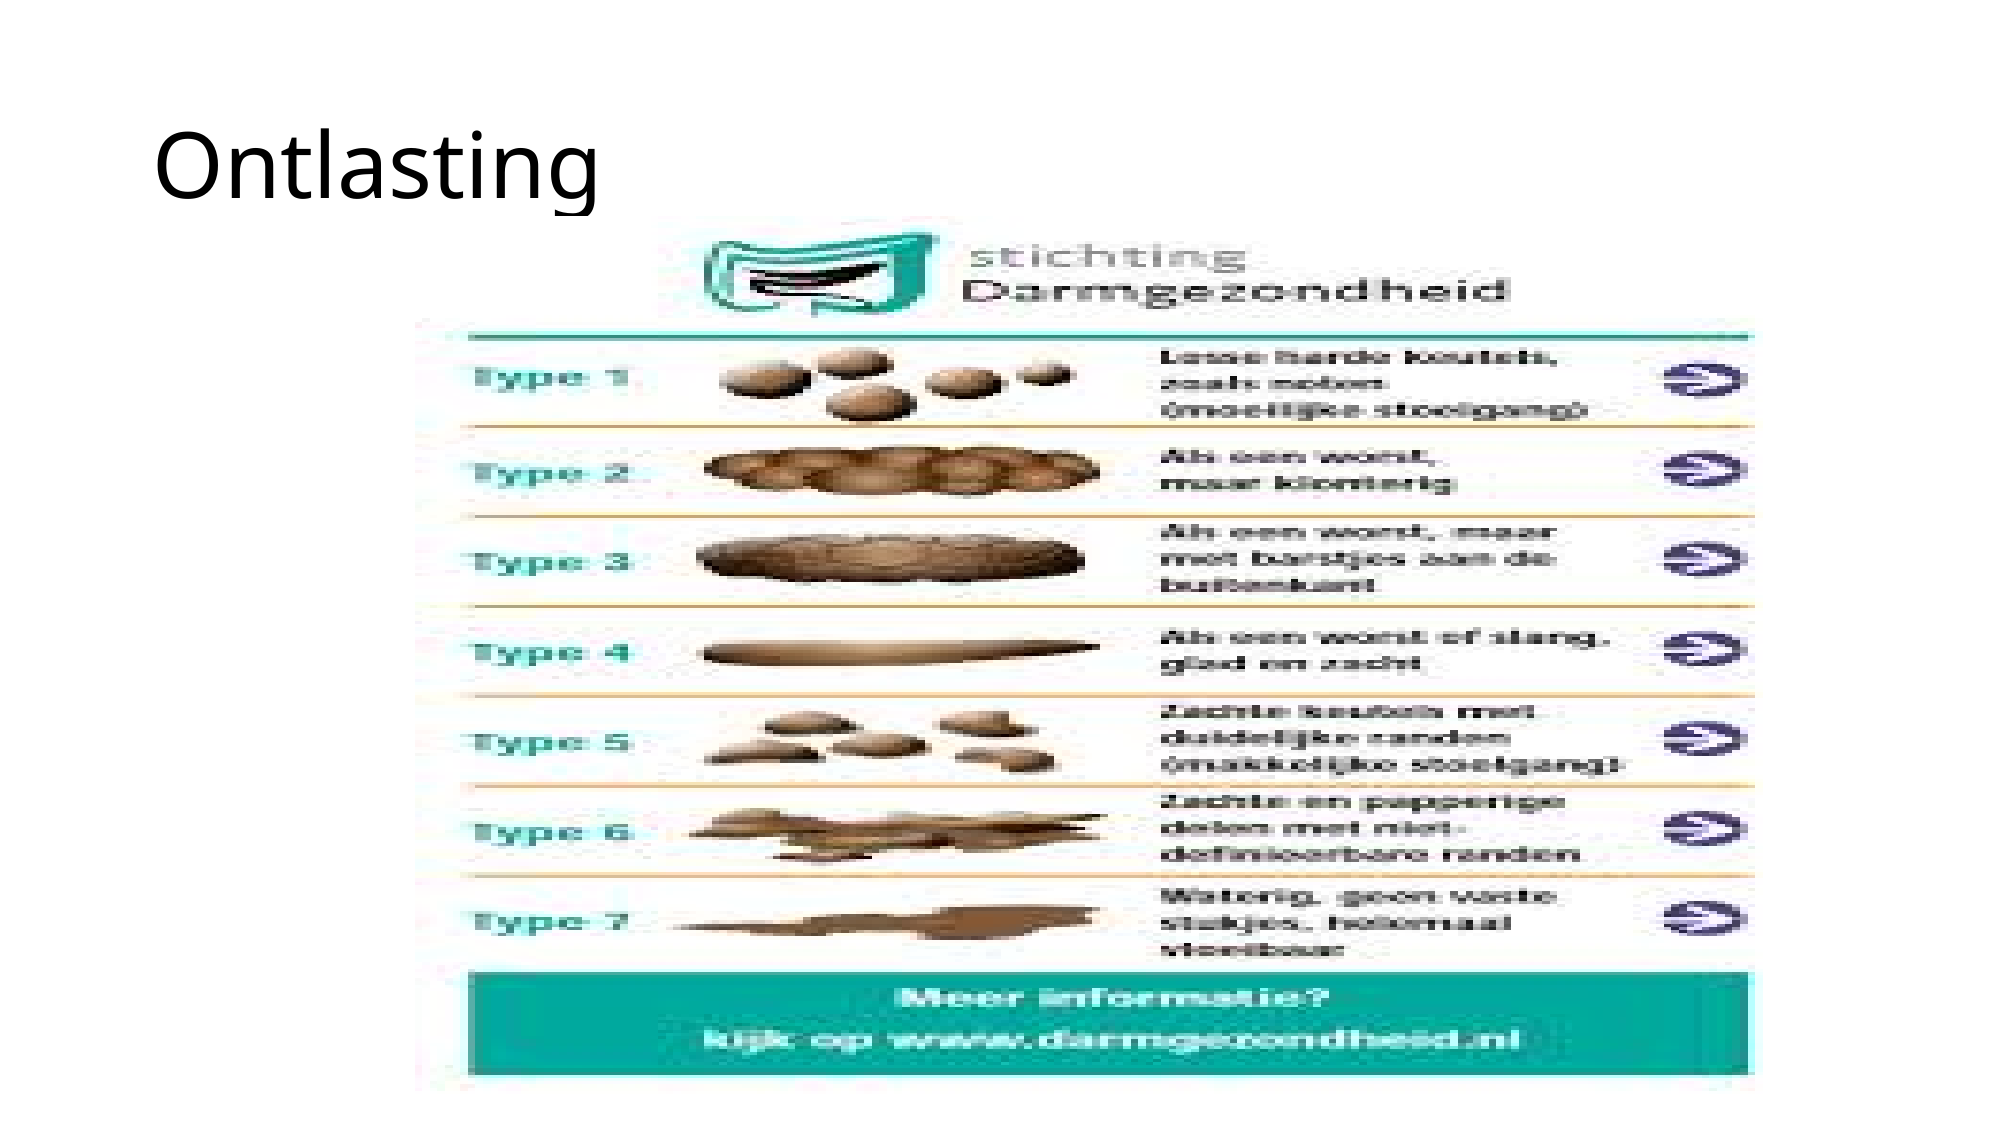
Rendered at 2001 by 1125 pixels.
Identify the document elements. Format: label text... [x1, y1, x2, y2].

title Ontlasting [137, 59, 1863, 278]
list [415, 216, 1809, 1101]
